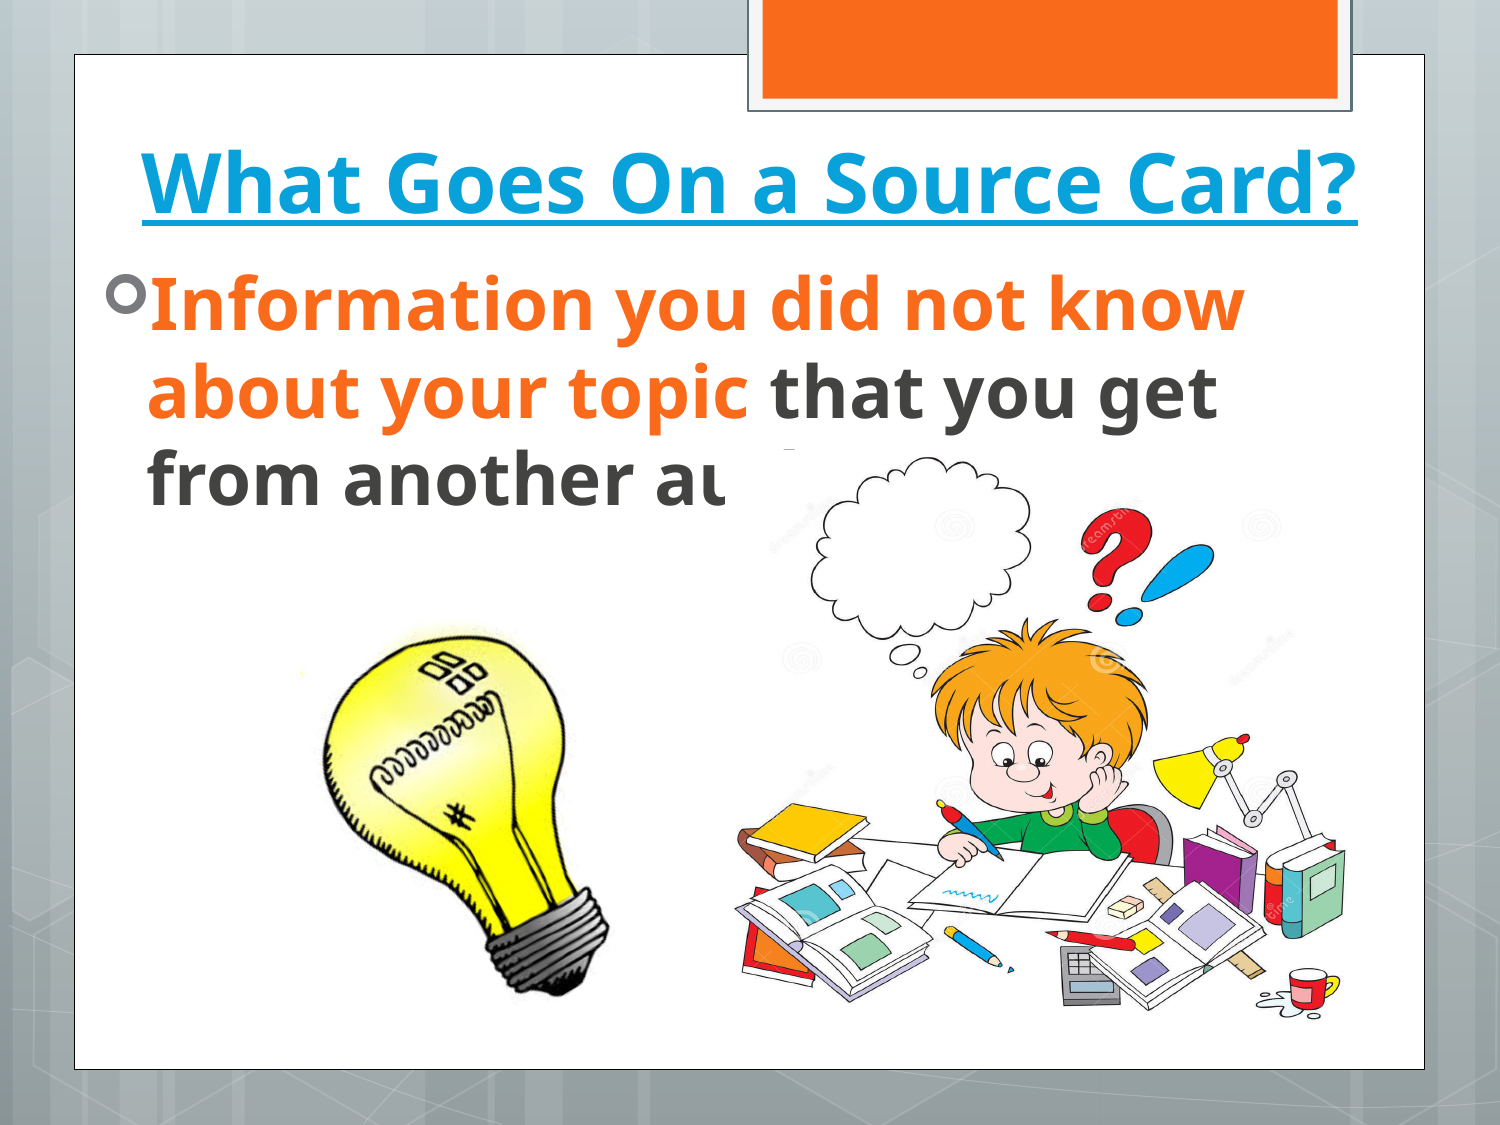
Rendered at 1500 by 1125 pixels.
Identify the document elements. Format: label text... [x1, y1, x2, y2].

title What Goes On a Source Card? [75, 50, 1425, 238]
list Information you did not know about your topic that you get from another author [75, 249, 1425, 725]
picture [262, 449, 1351, 1051]
